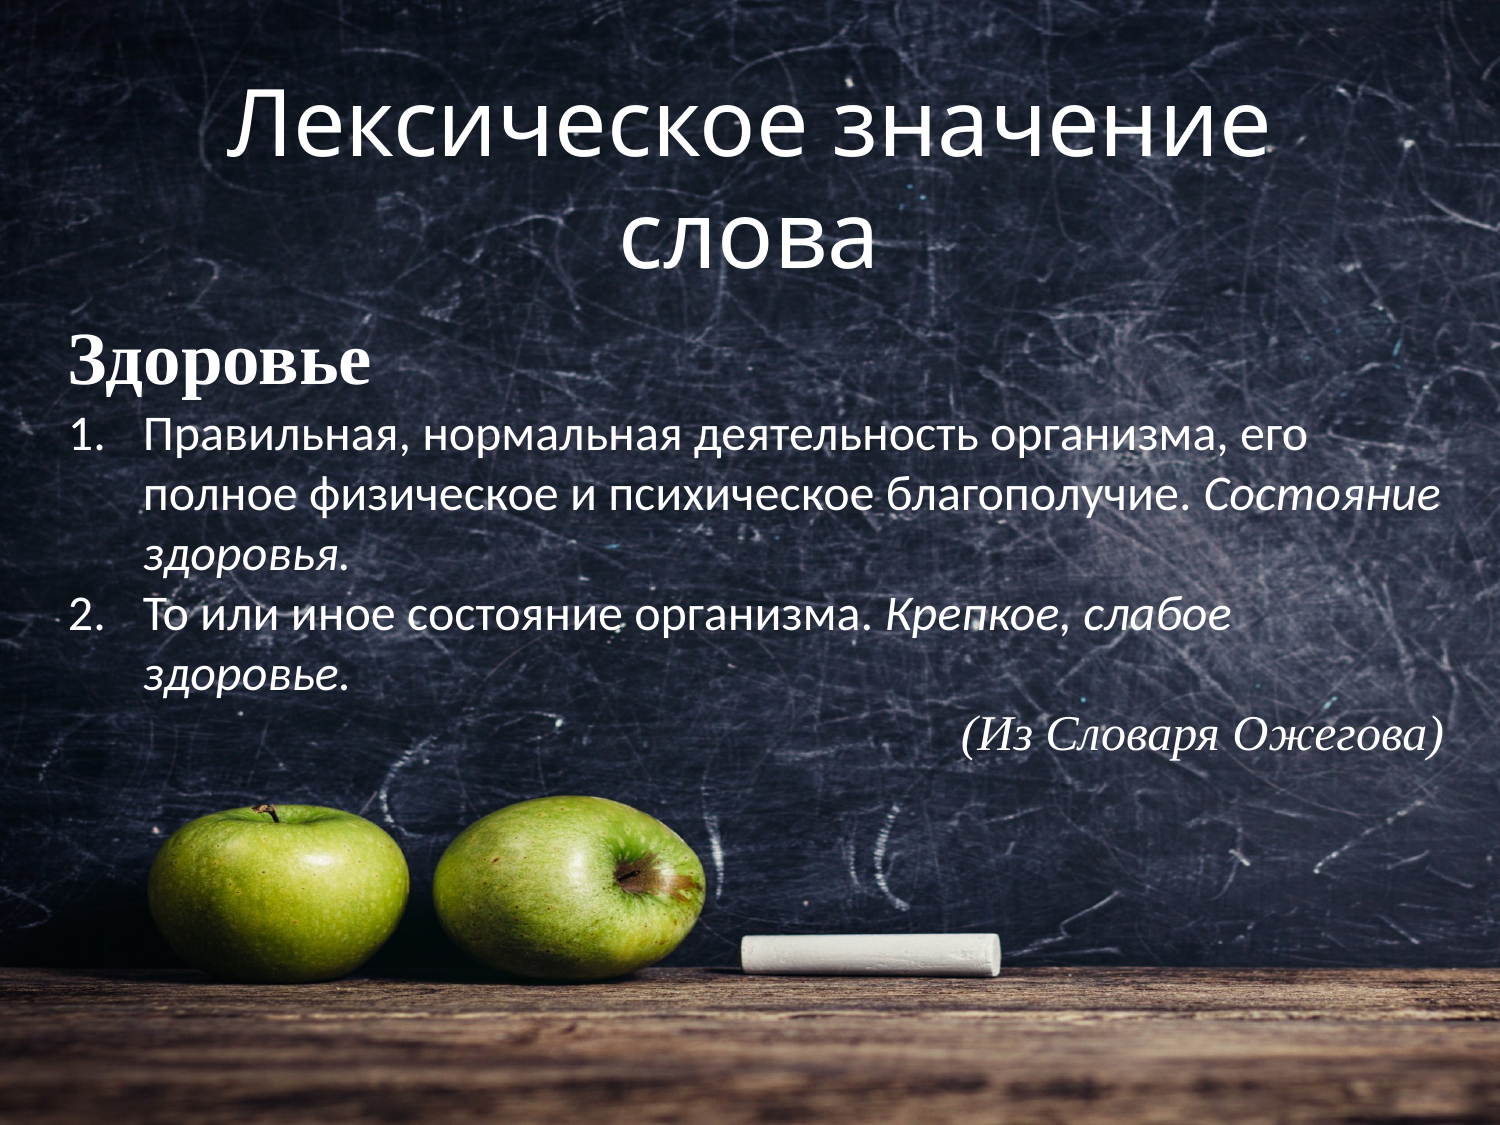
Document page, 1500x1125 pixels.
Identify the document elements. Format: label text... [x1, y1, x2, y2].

picture [0, 0, 1500, 1125]
text_box Здоровье Правильная, нормальная деятельность организма, его полное физическое и психическое благополучие. Состояние здоровья. То или иное состояние организма. Крепкое, слабое здоровье. (Из Словаря Ожегова) [53, 302, 1459, 768]
title Лексическое значение слова [112, 54, 1388, 296]
